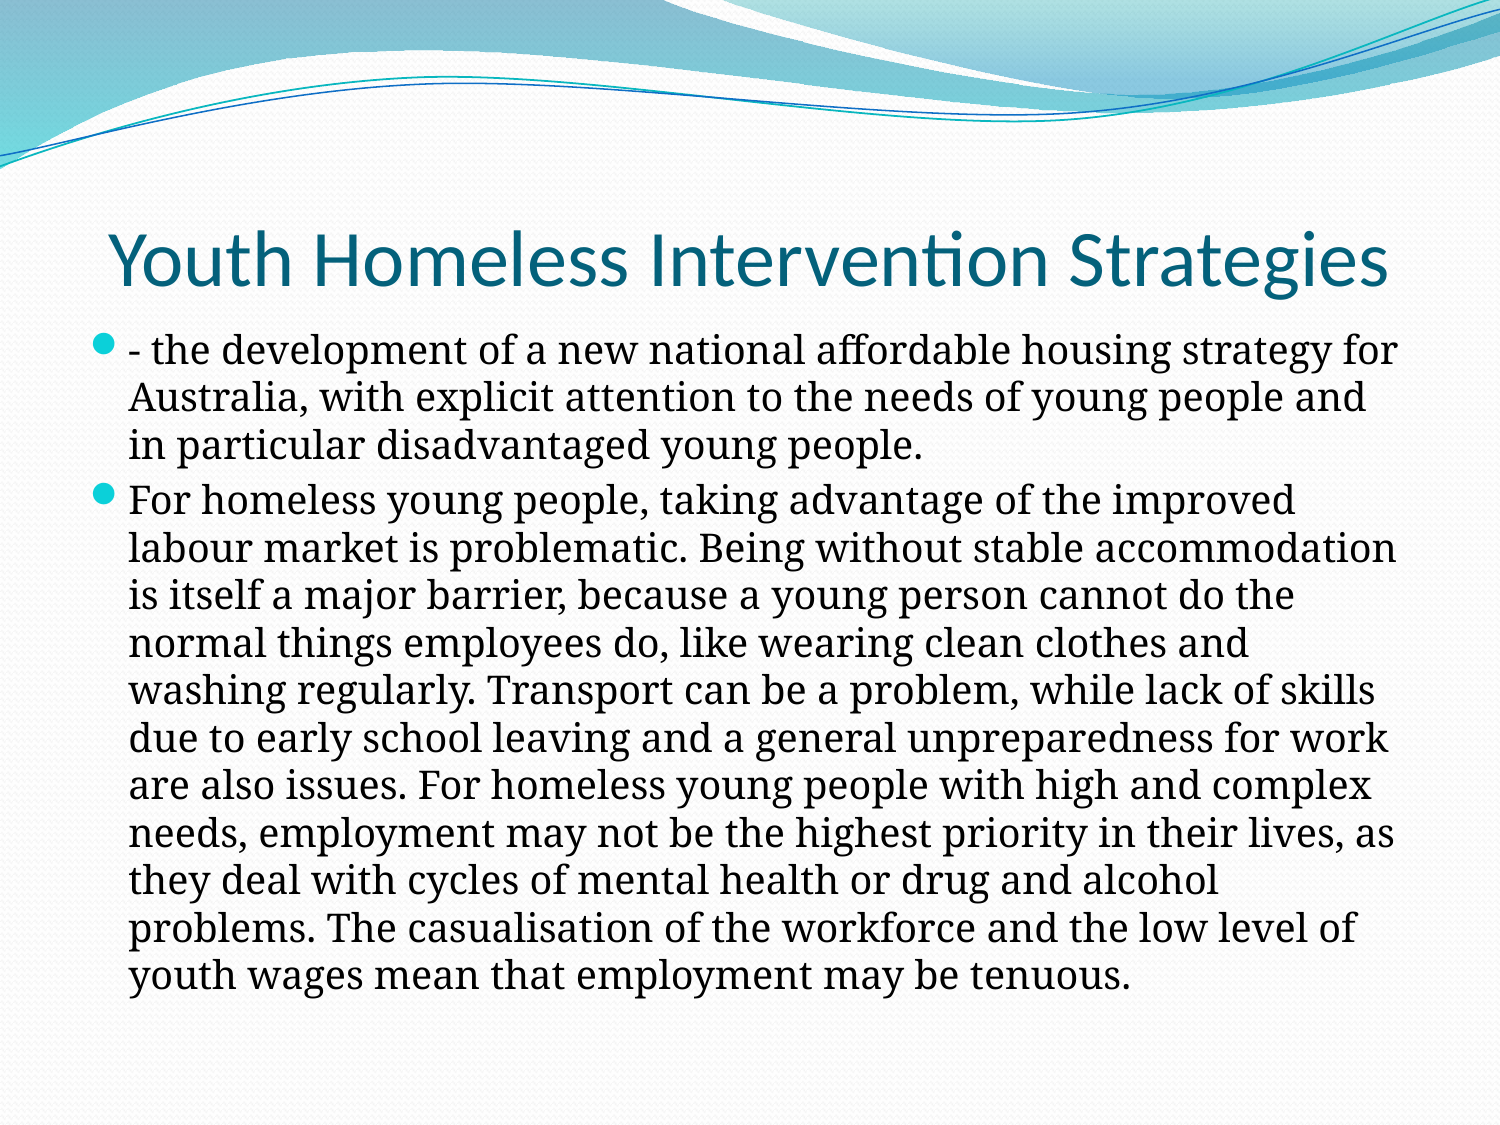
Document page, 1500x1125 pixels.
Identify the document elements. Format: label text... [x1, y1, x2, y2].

list - the development of a new national affordable housing strategy for Australia, with explicit attention to the needs of young people and in particular disadvantaged young people. For homeless young people, taking advantage of the improved labour market is problematic. Being without stable accommodation is itself a major barrier, because a young person cannot do the normal things employees do, like wearing clean clothes and washing regularly. Transport can be a problem, while lack of skills due to early school leaving and a general unpreparedness for work are also issues. For homeless young people with high and complex needs, employment may not be the highest priority in their lives, as they deal with cycles of mental health or drug and alcohol problems. The casualisation of the workforce and the low level of youth wages mean that employment may be tenuous. [75, 317, 1425, 1038]
title Youth Homeless Intervention Strategies [75, 115, 1425, 303]
